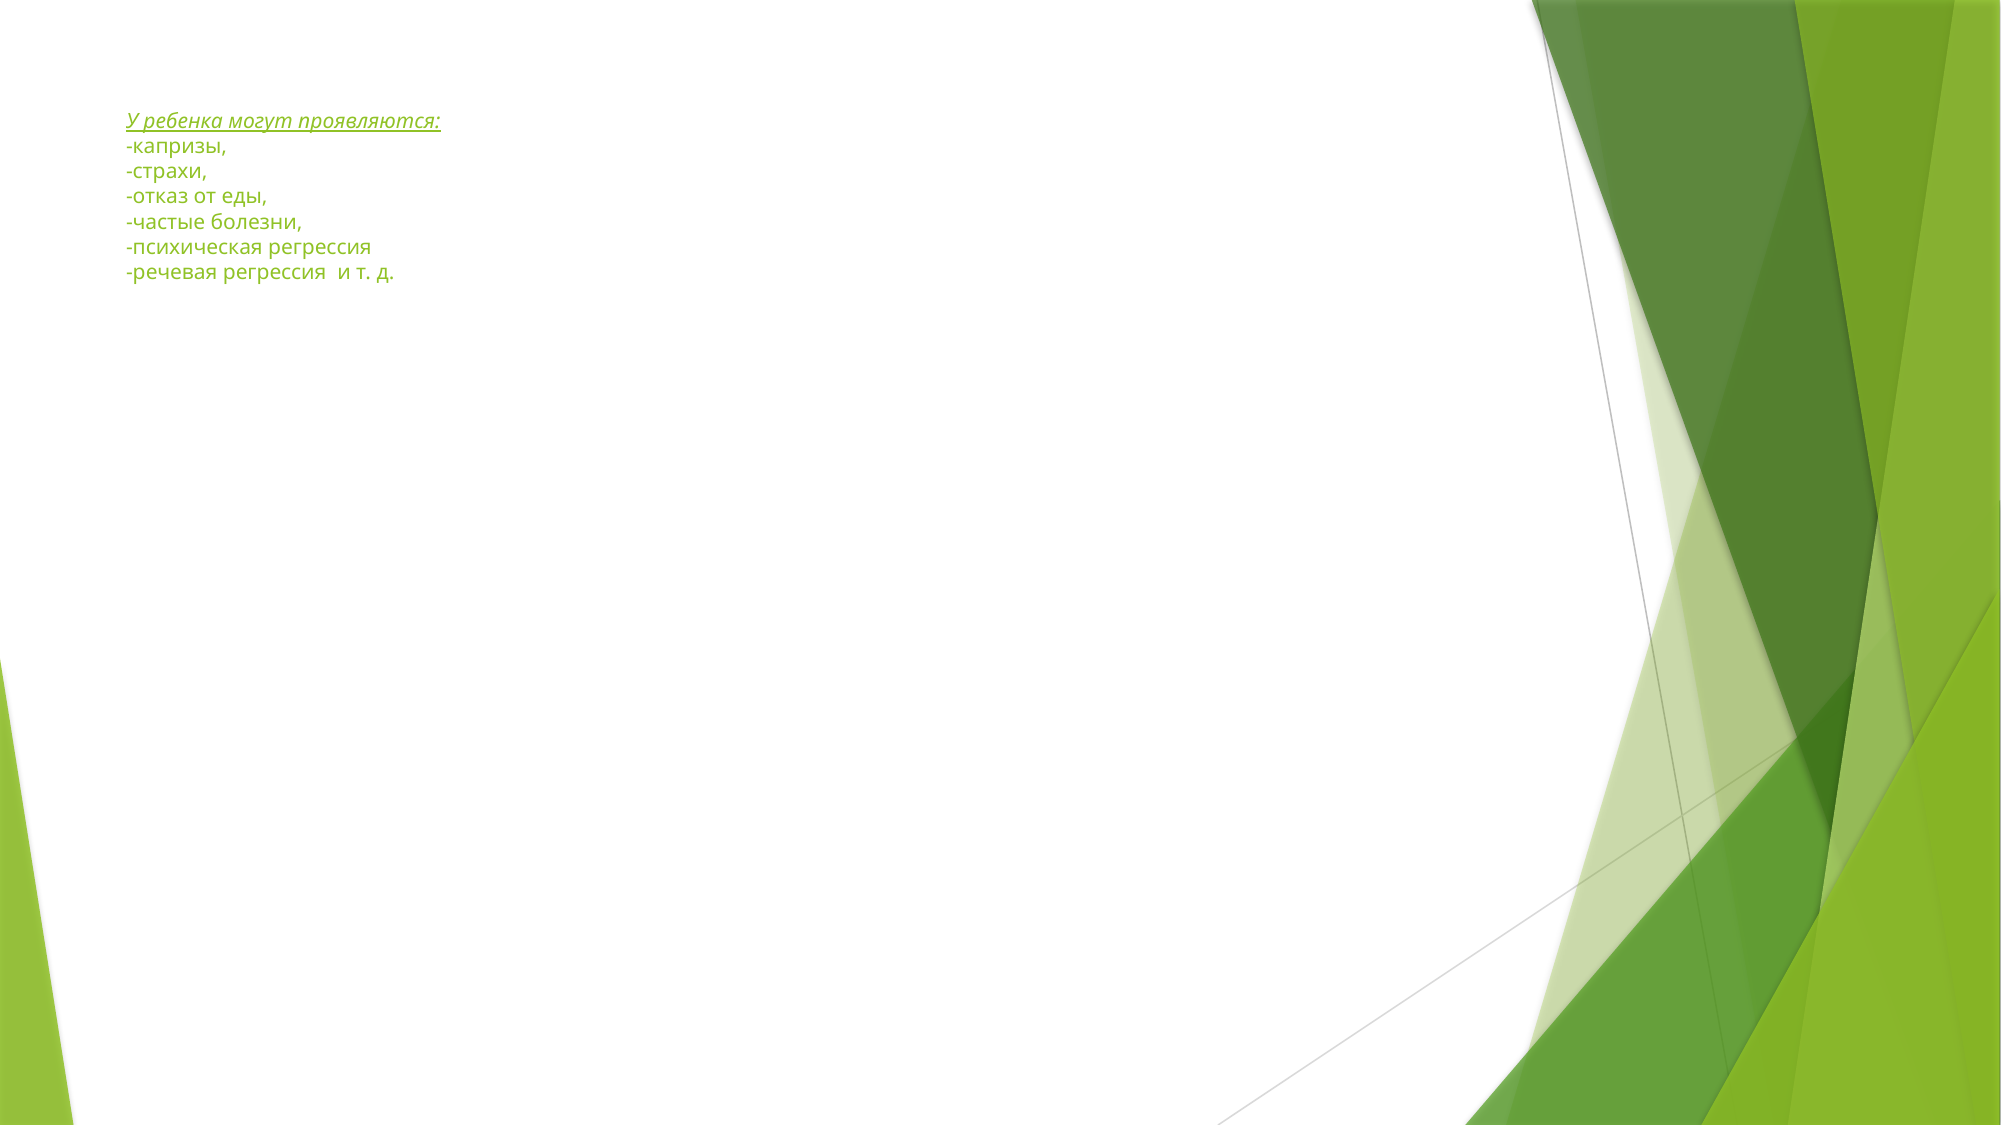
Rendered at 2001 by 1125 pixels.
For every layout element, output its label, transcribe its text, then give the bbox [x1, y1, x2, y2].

title У ребенка могут проявляются: -капризы, -страхи, -отказ от еды, -частые болезни, -психическая регрессия -речевая регрессия и т. д. [111, 99, 1522, 317]
